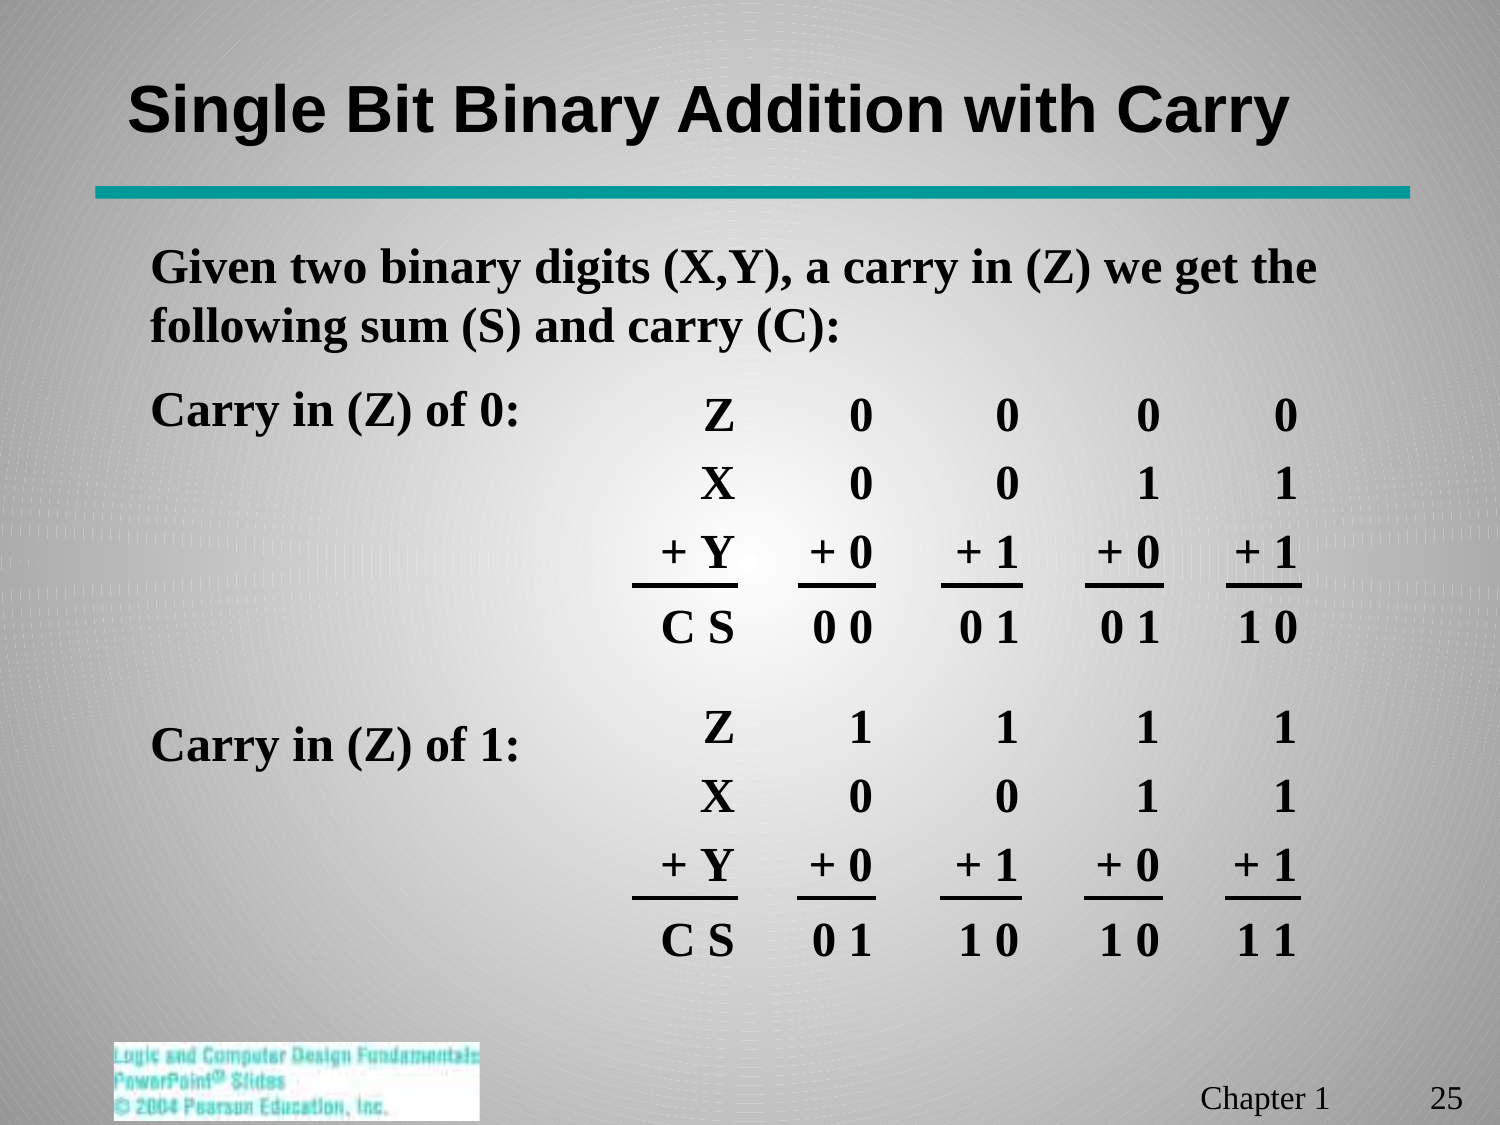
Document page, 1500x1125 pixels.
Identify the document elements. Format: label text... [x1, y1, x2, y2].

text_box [549, 387, 1348, 698]
slide_number Chapter 1 25 [1185, 1068, 1500, 1125]
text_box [549, 699, 1356, 1011]
title Single Bit Binary Addition with Carry [112, 37, 1388, 176]
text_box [149, 224, 1393, 1058]
picture [113, 1042, 480, 1121]
